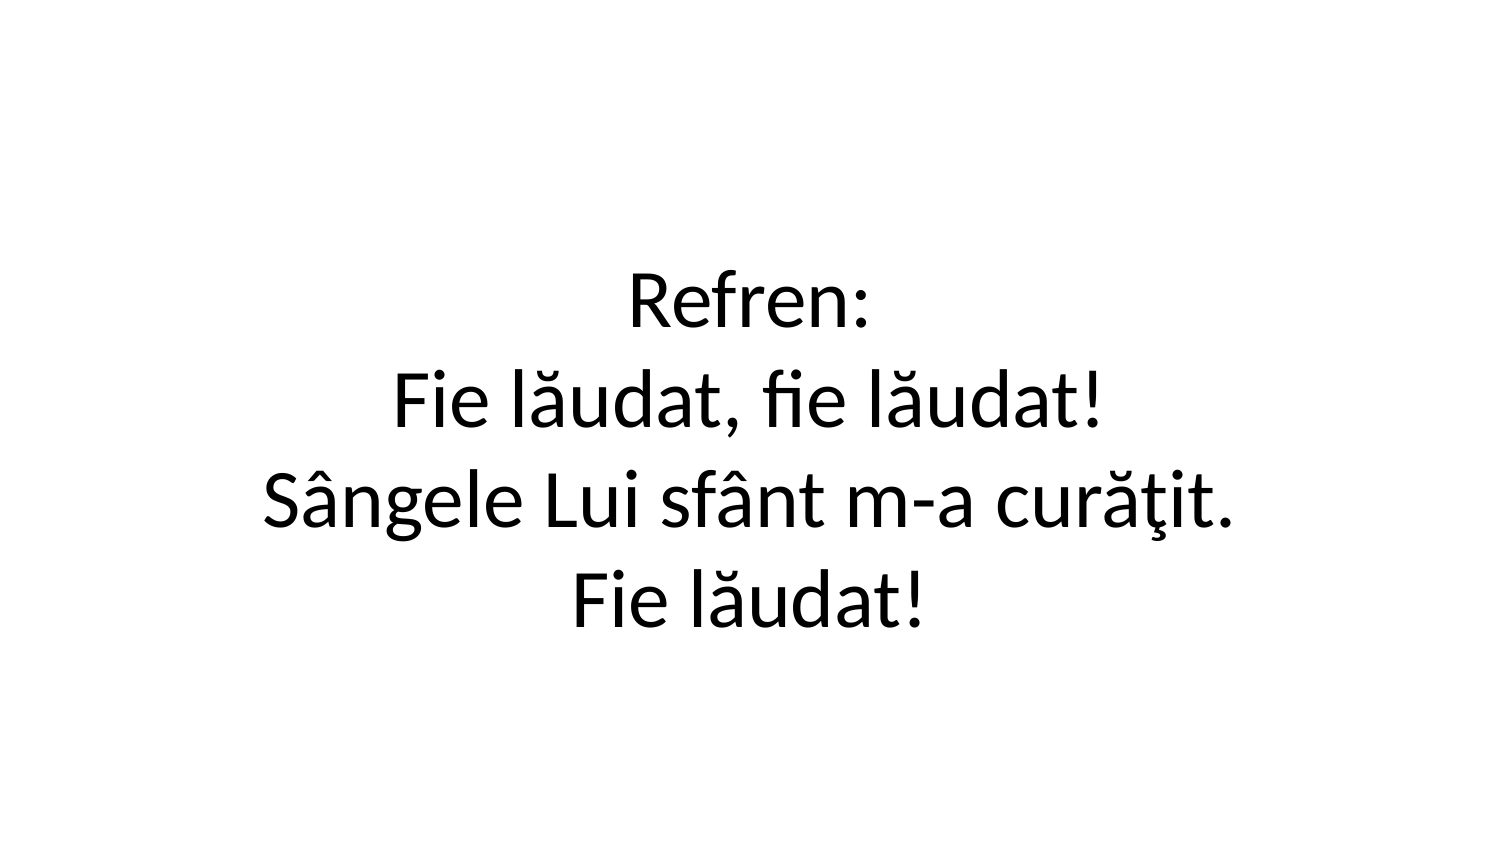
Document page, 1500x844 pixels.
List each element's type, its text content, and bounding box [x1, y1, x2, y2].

text_box Refren: Fie lăudat, fie lăudat! Sângele Lui sfânt m-a curăţit. Fie lăudat! [247, 192, 1253, 652]
